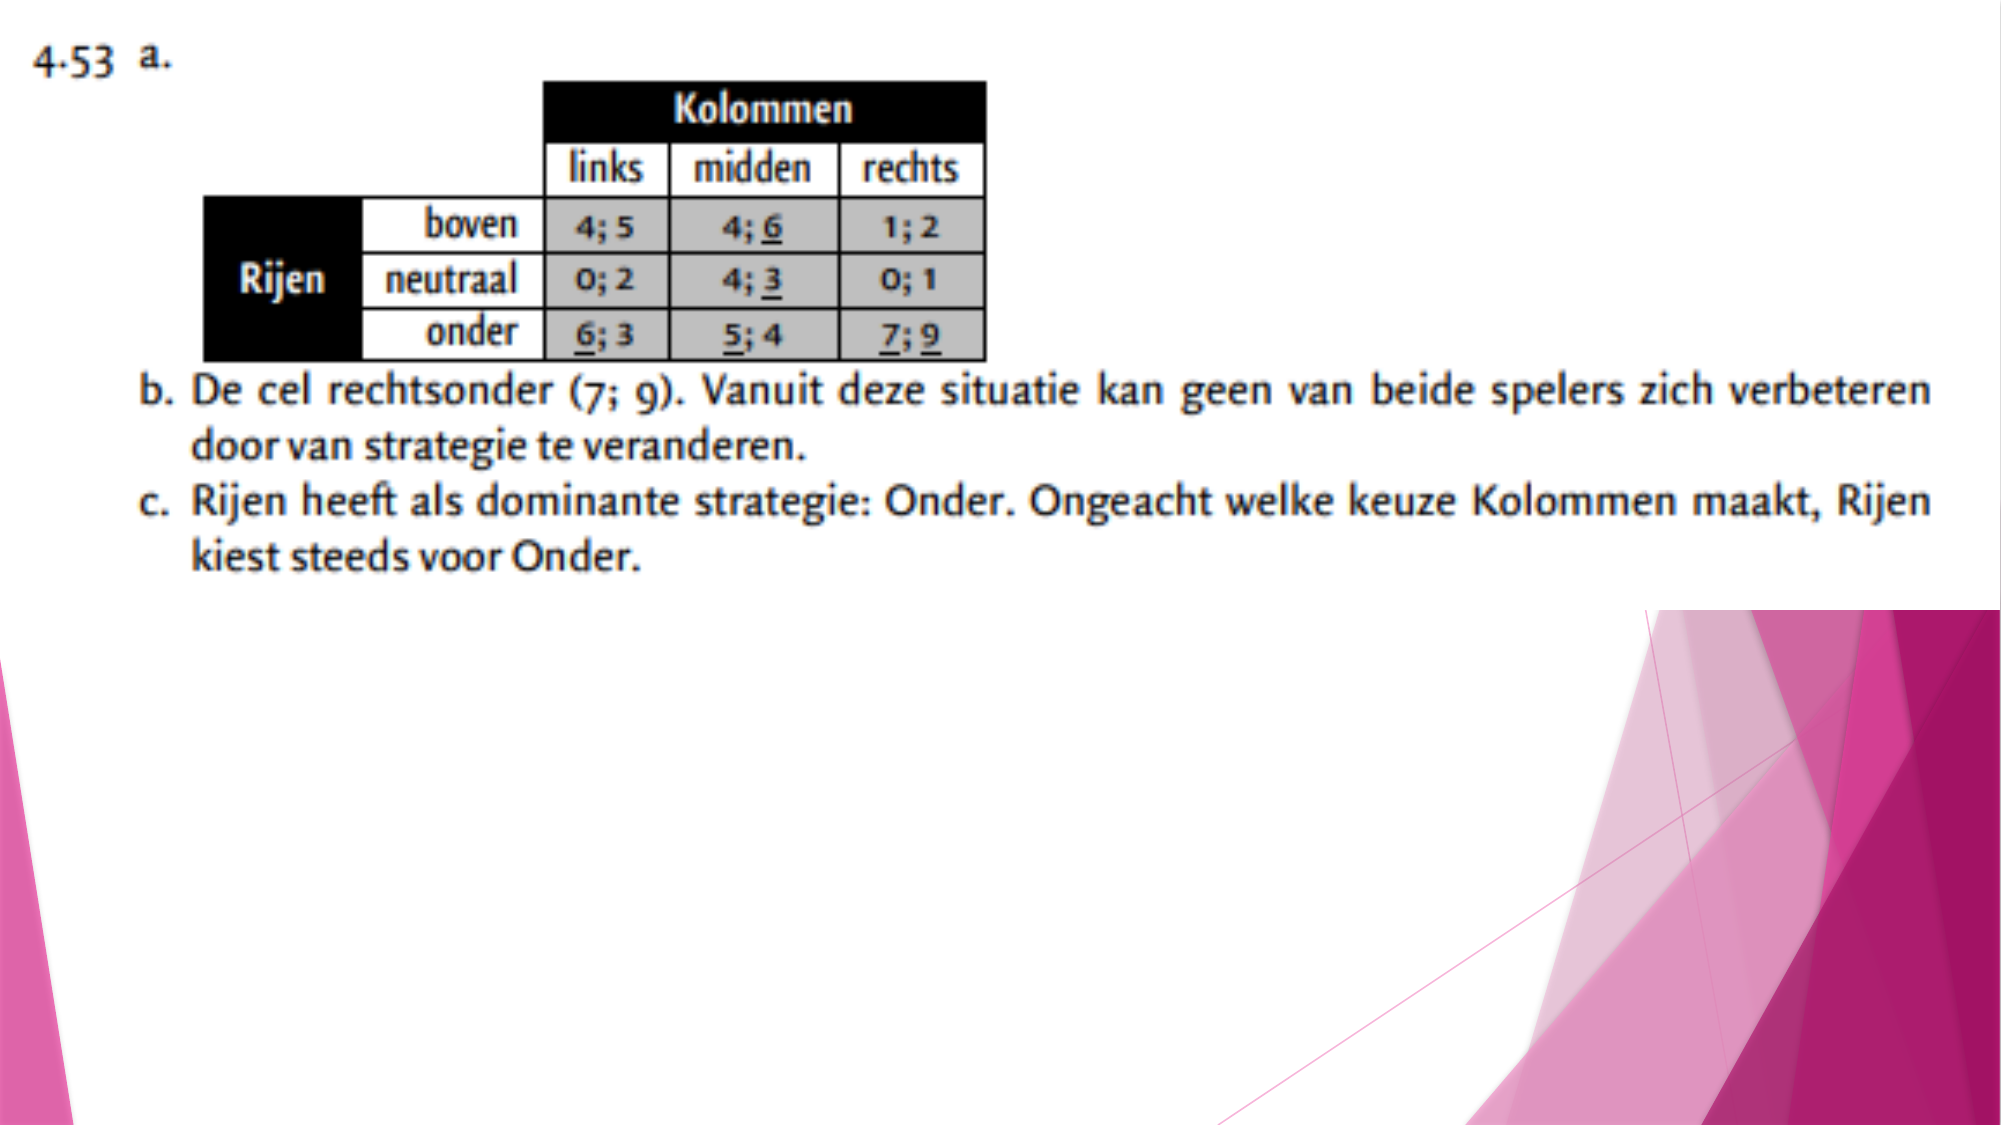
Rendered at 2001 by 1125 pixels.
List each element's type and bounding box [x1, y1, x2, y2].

picture [0, 0, 2000, 611]
